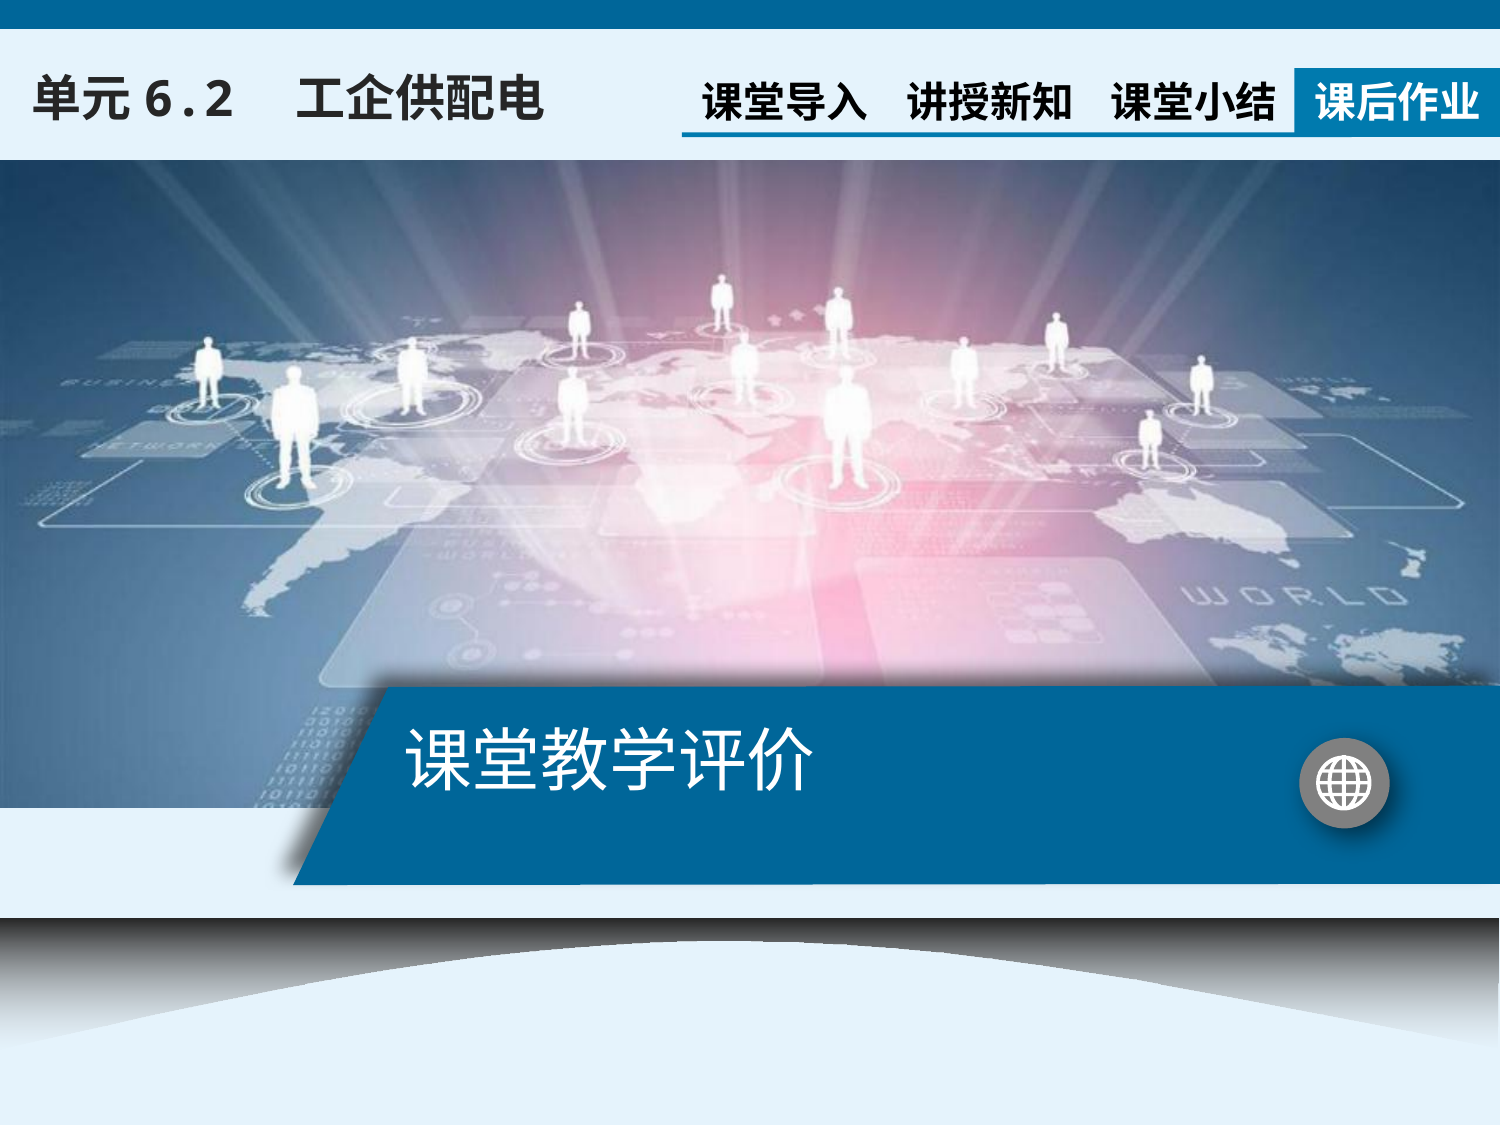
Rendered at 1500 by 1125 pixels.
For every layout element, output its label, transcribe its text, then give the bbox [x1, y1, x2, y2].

title 课堂教学评价 [388, 692, 1499, 809]
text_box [16, 59, 1500, 135]
picture [0, 160, 1500, 808]
